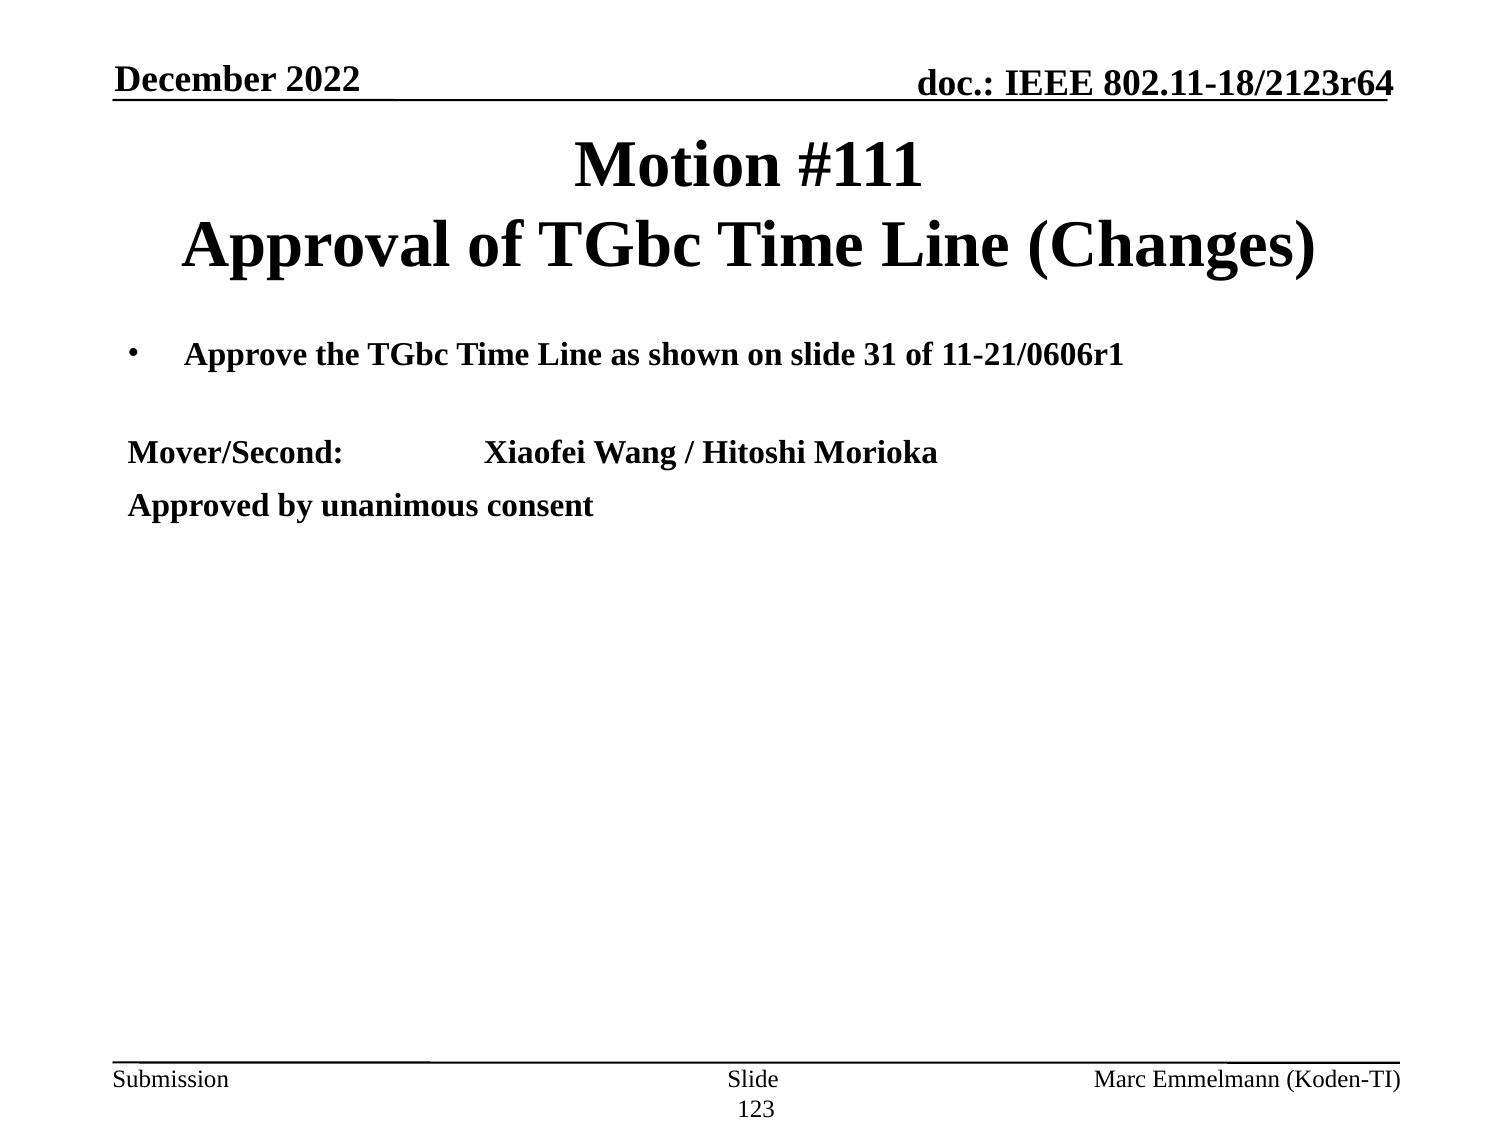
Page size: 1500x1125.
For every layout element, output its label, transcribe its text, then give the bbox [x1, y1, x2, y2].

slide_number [114, 54, 423, 100]
title Motion #111 Approval of TGbc Time Line (Changes) [112, 112, 1388, 288]
footer Marc Emmelmann (Koden-TI) [878, 1061, 1402, 1093]
slide_number Slide 123 [712, 1061, 800, 1123]
list Approve the TGbc Time Line as shown on slide 31 of 11-21/0606r1 Mover/Second: Xiaofei Wang / Hitoshi Morioka Approved by unanimous consent [112, 324, 1388, 1000]
